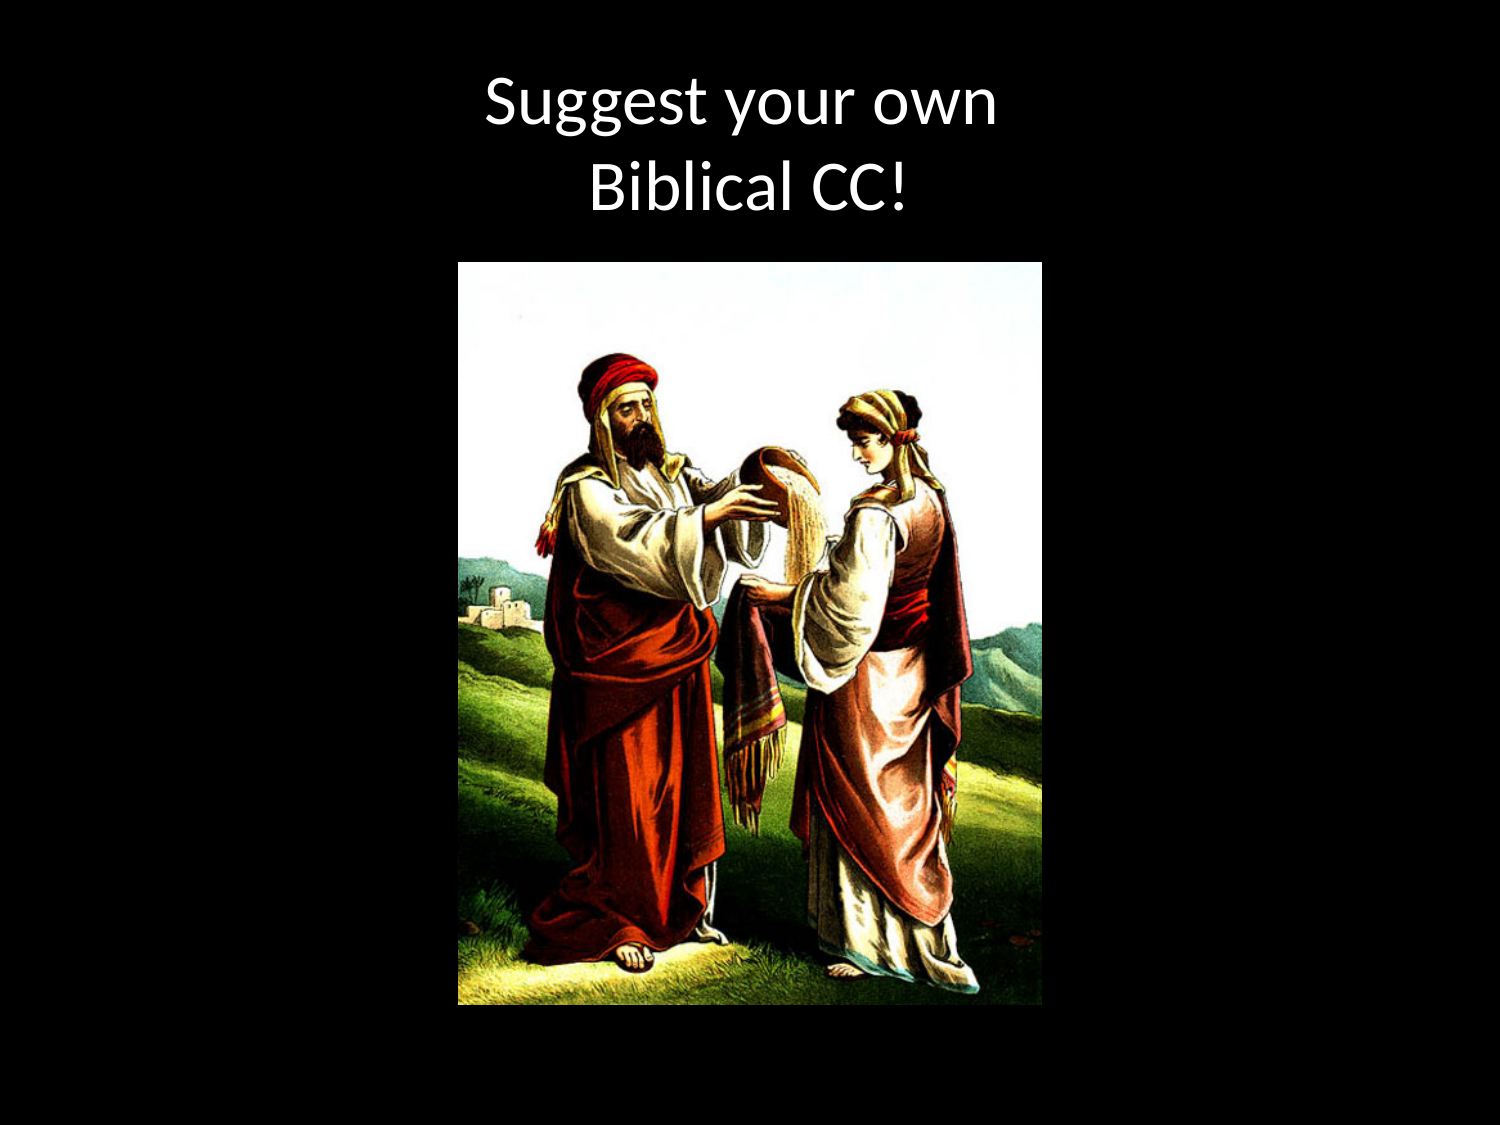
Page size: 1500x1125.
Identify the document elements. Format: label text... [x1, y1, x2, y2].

title Suggest your own Biblical CC! [75, 45, 1425, 233]
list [458, 262, 1042, 1006]
